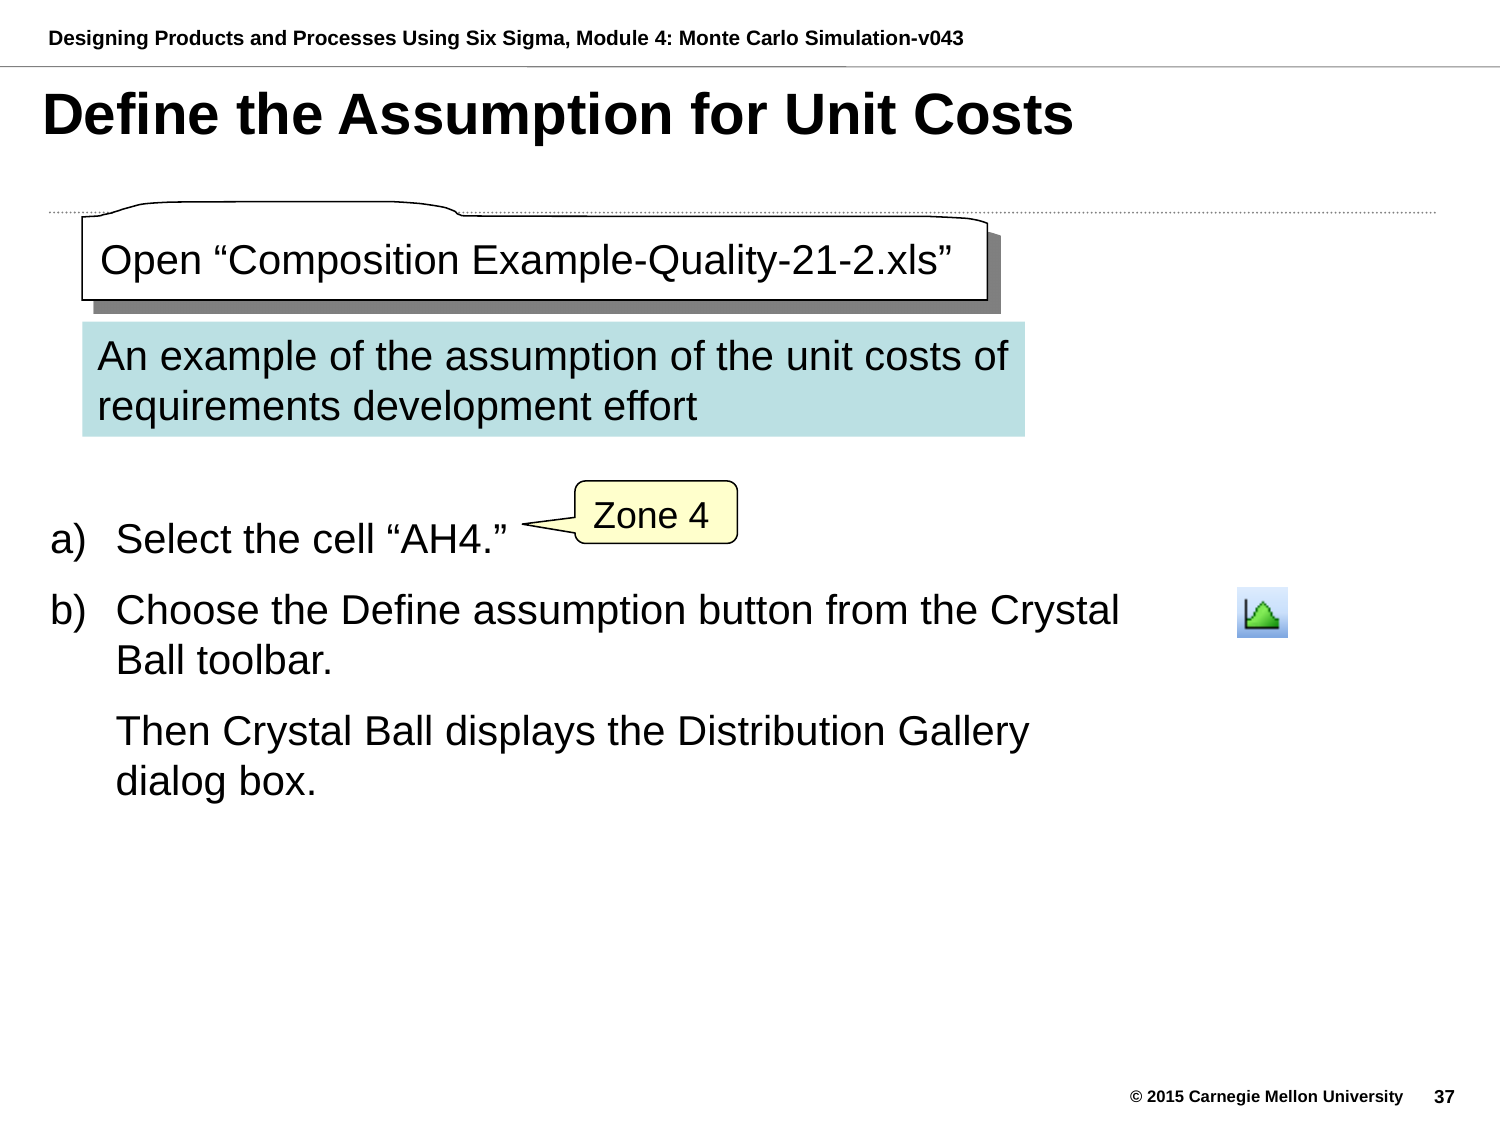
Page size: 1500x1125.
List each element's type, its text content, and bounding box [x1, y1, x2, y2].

list Select the cell “AH4.” Choose the Define assumption button from the Crystal Ball toolbar. Then Crystal Ball displays the Distribution Gallery dialog box. [50, 512, 1139, 1113]
title Define the Assumption for Unit Costs [42, 89, 1438, 202]
text_box Zone 4 [521, 480, 738, 544]
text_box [81, 201, 988, 301]
text_box An example of the assumption of the unit costs of requirements development effort [82, 321, 1025, 437]
picture [1237, 587, 1288, 638]
